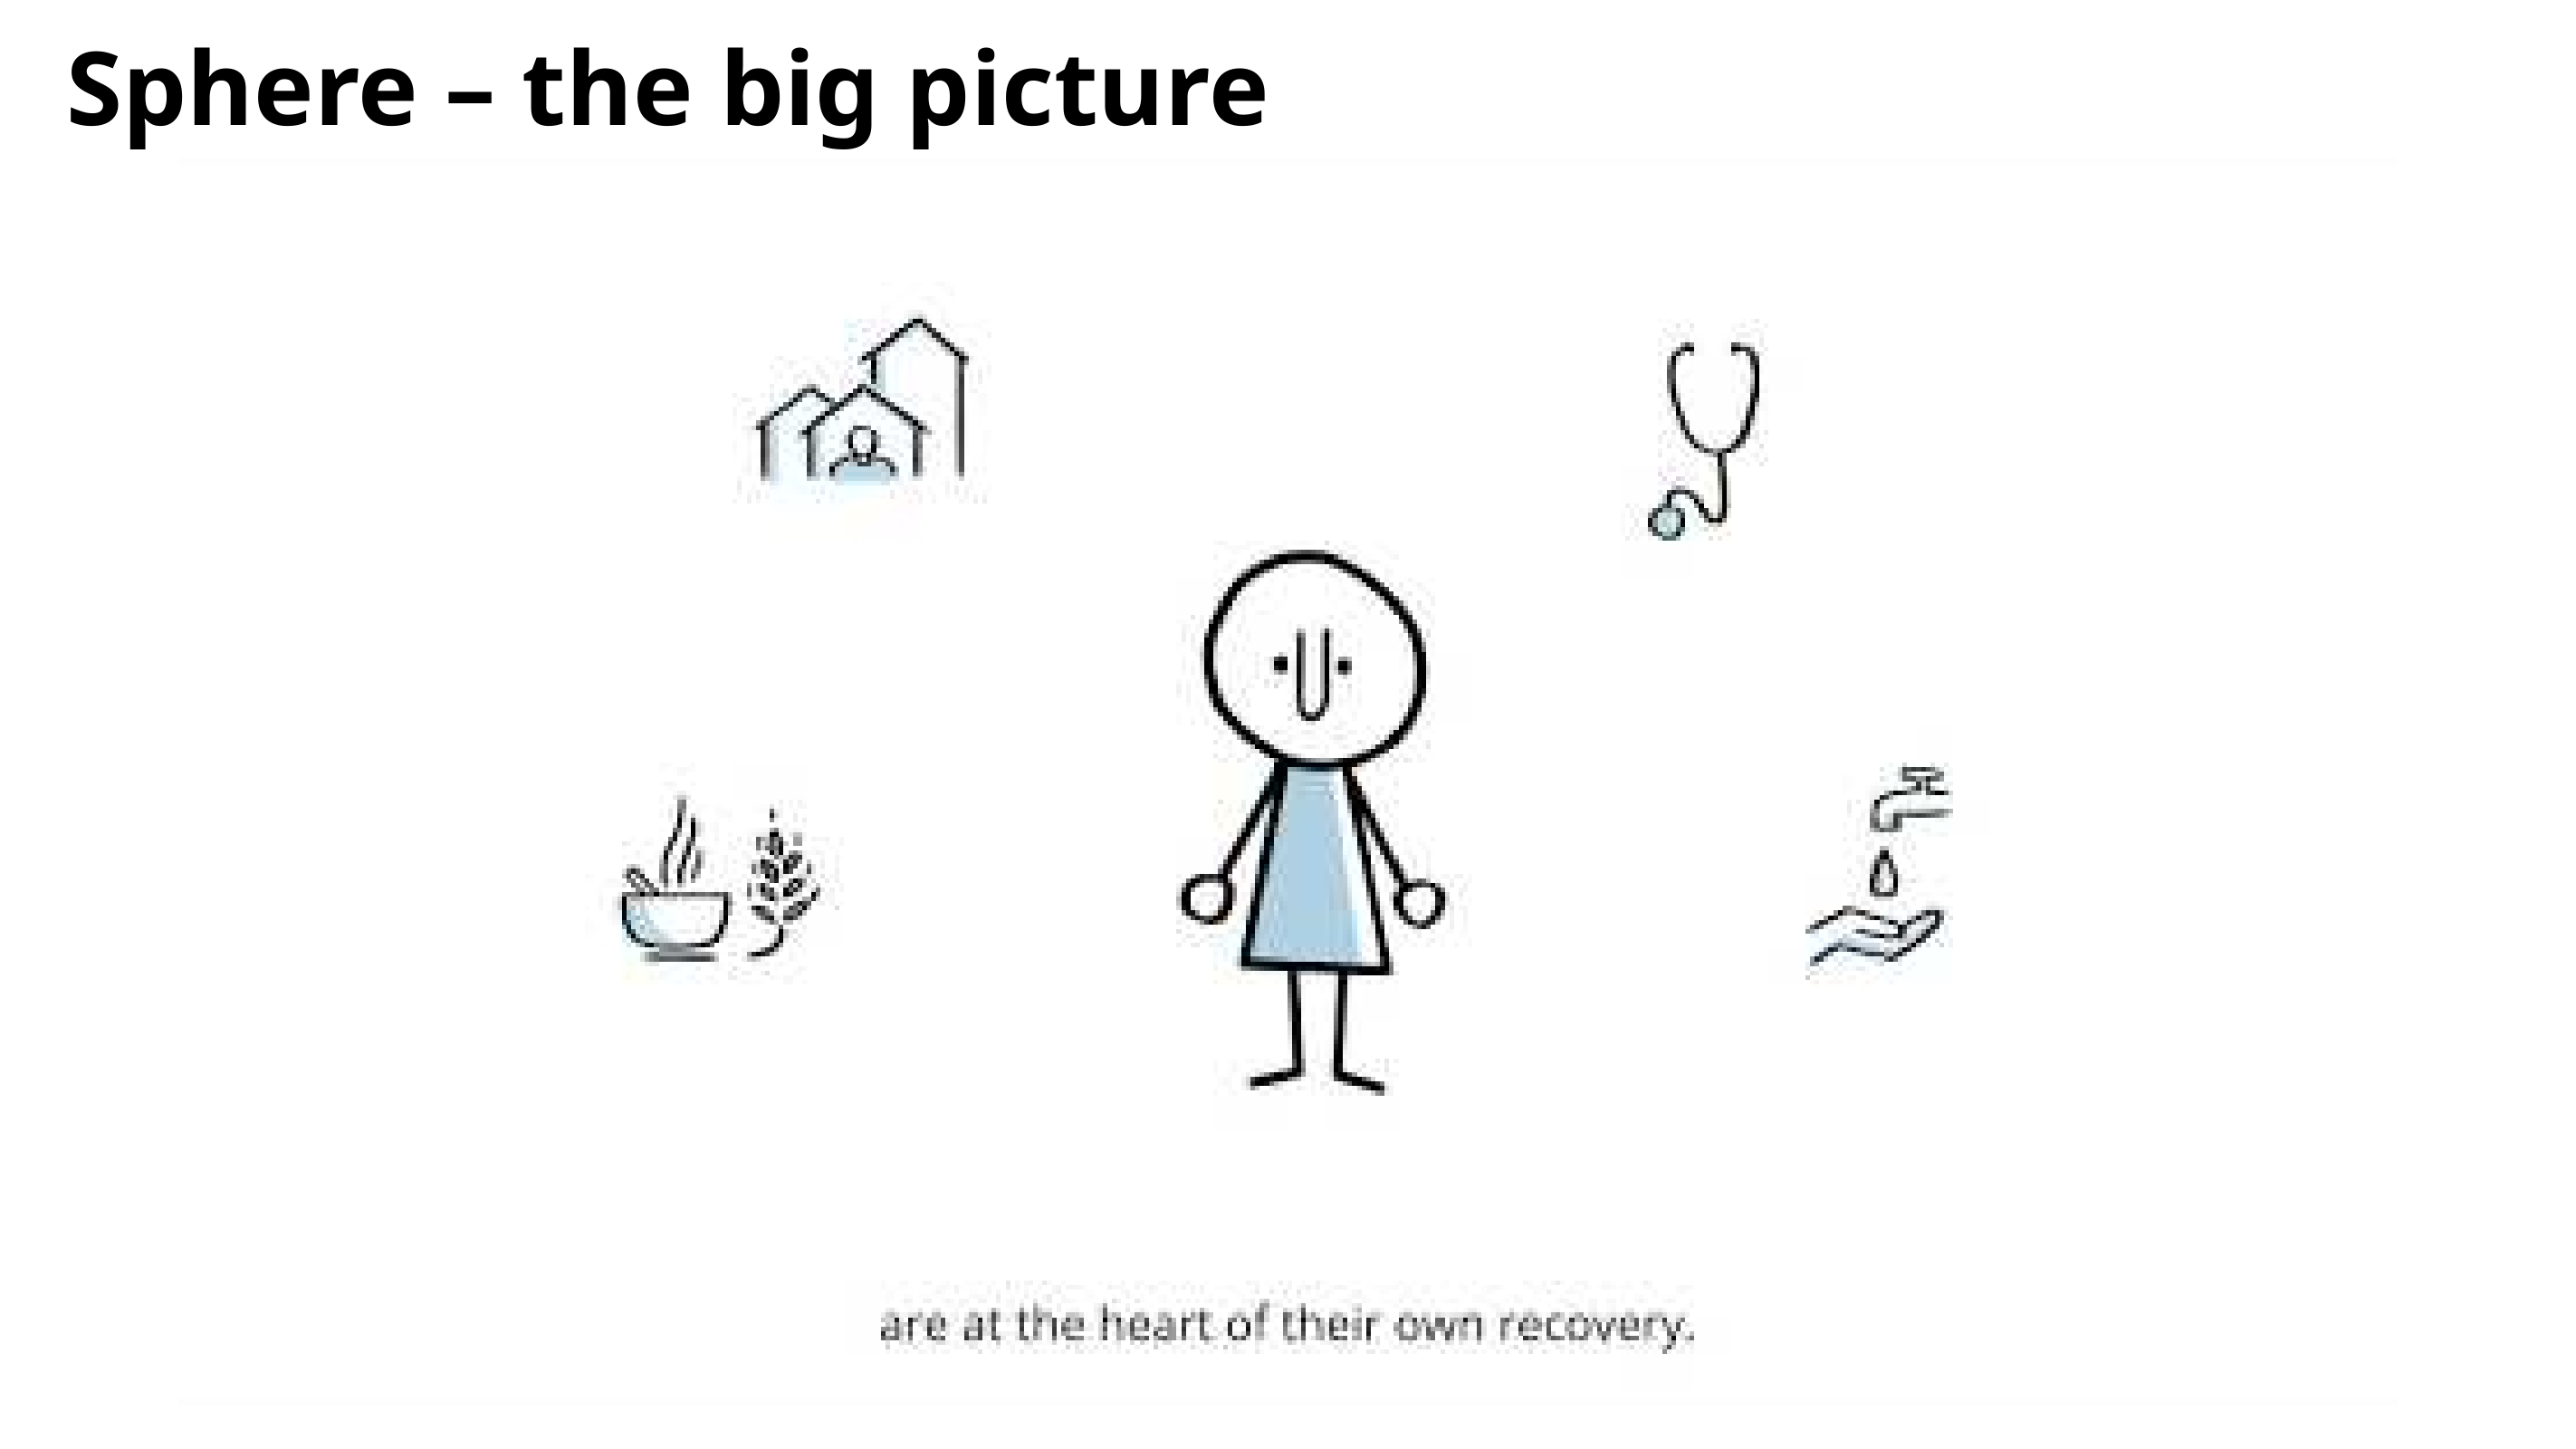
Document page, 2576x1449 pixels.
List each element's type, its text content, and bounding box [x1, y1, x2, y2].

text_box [177, 157, 2399, 1407]
text_box Sphere – the big picture [53, 16, 2126, 185]
